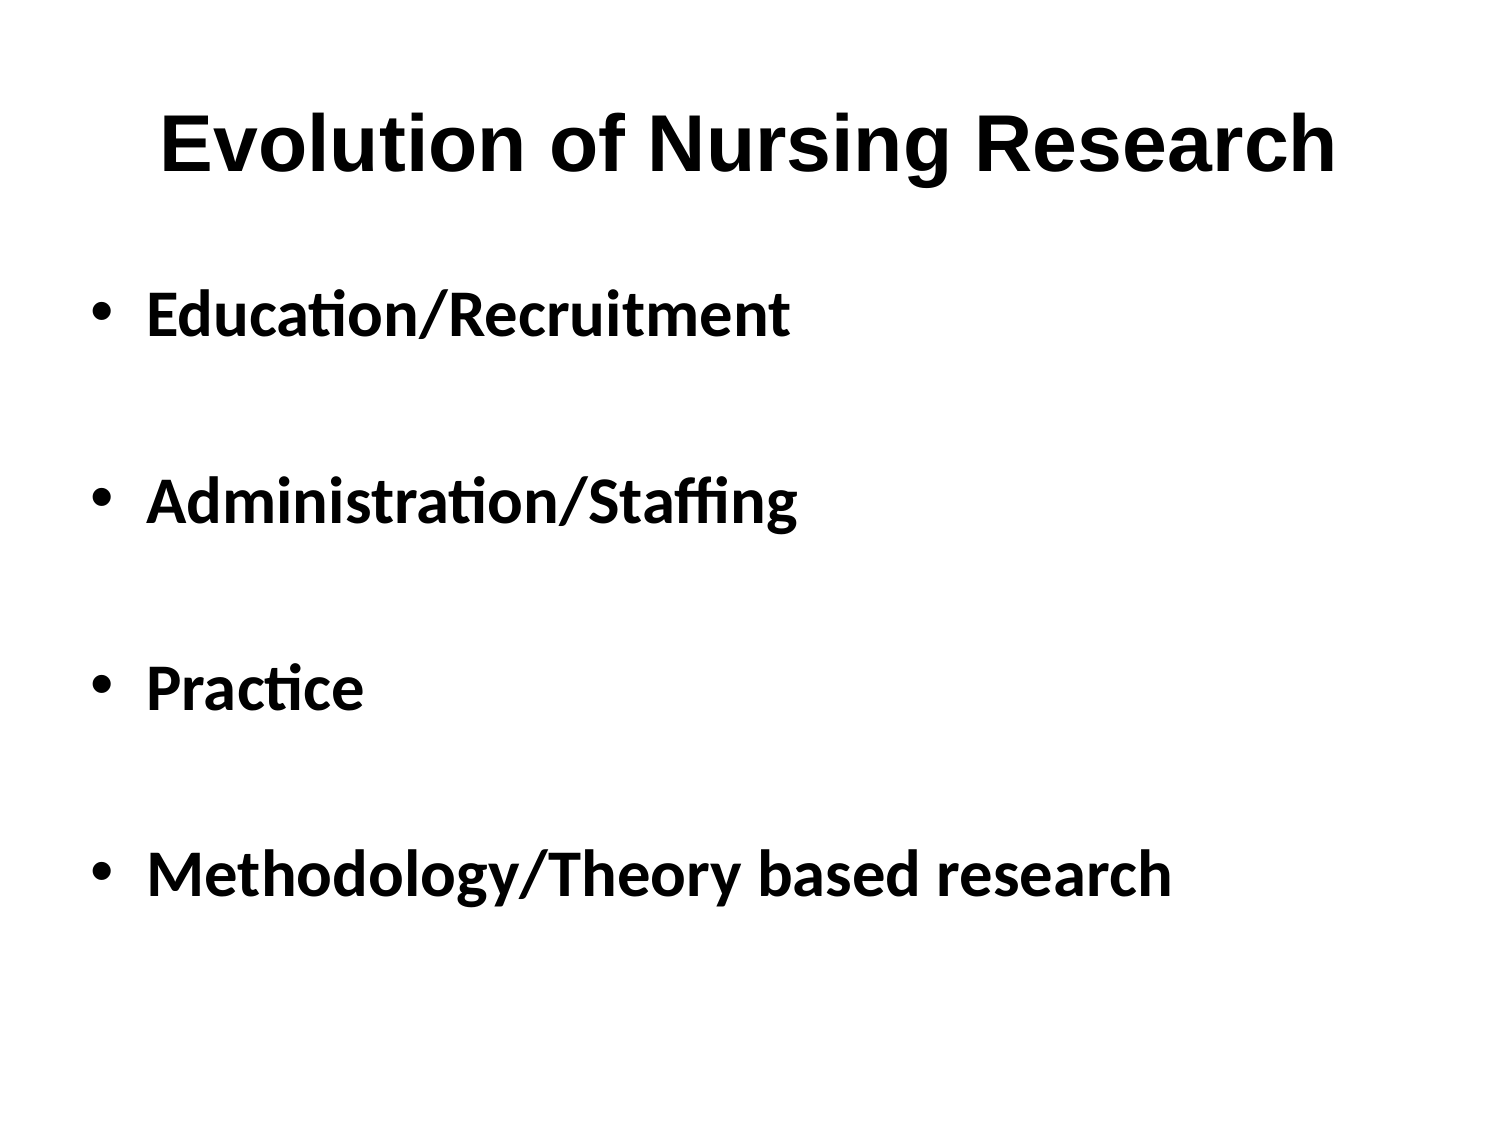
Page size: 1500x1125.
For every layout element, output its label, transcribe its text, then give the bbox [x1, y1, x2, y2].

list Education/Recruitment Administration/Staffing Practice Methodology/Theory based research [75, 262, 1425, 1005]
title Evolution of Nursing Research [75, 45, 1425, 233]
